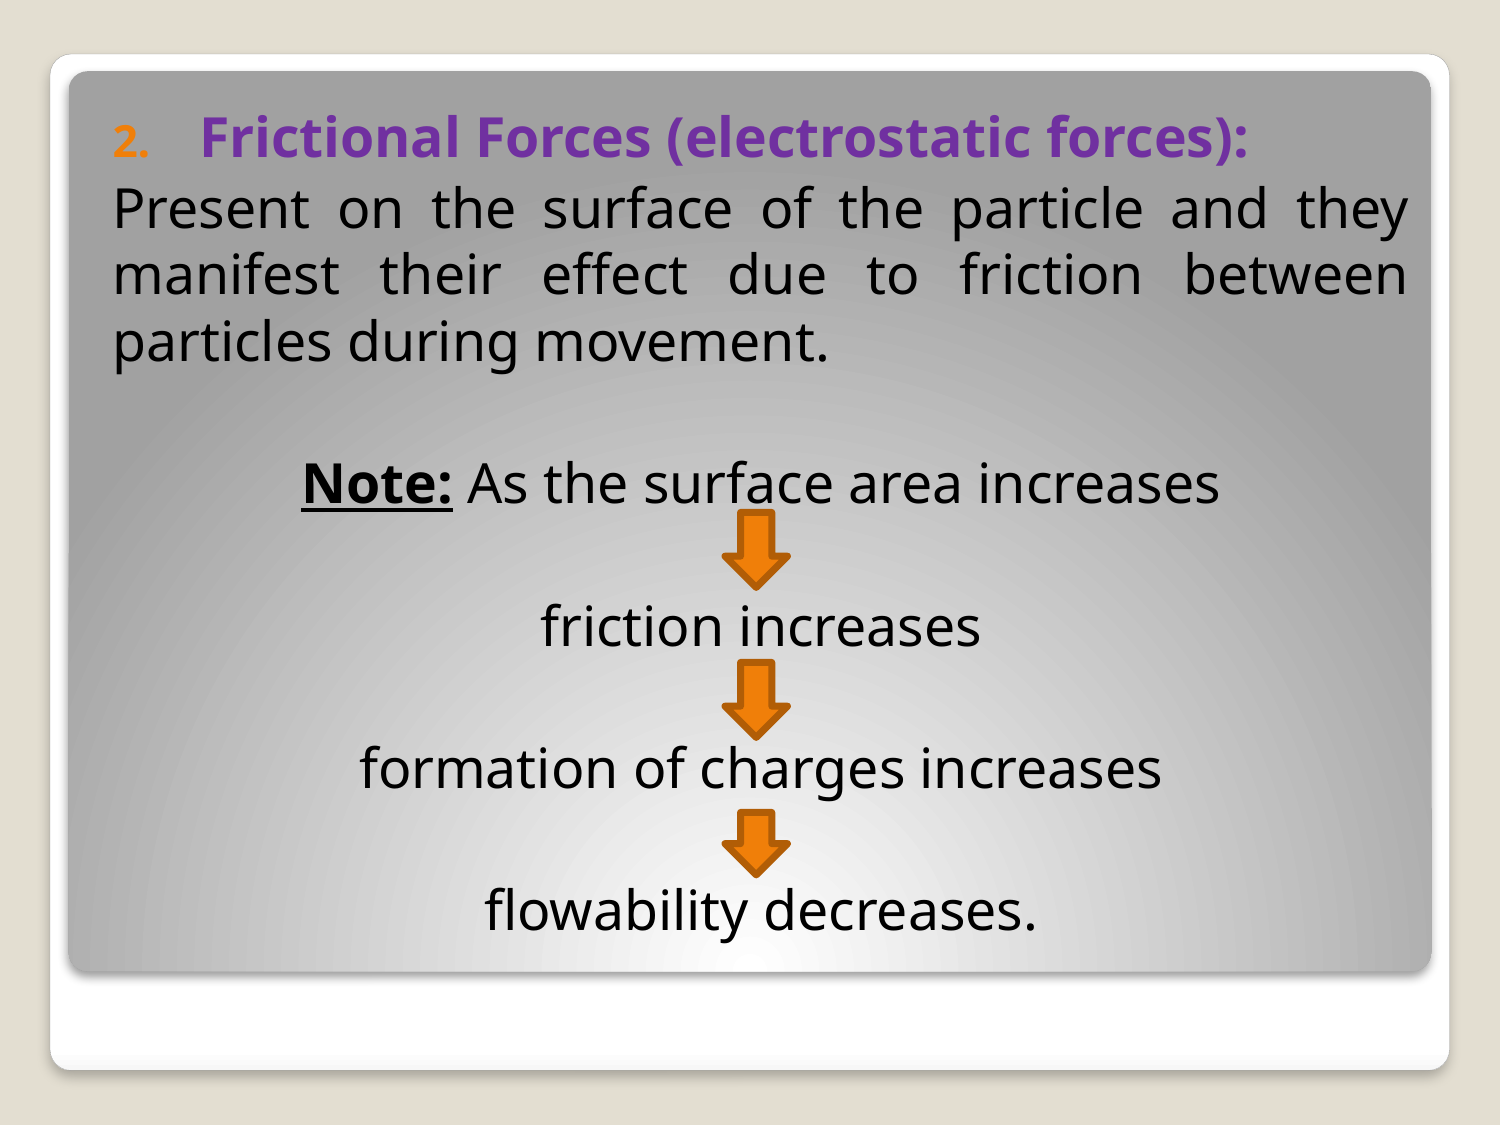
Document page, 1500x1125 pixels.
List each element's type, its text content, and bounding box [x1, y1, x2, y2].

text_box [721, 808, 791, 879]
text_box [721, 508, 791, 591]
text_box [721, 658, 791, 741]
list Frictional Forces (electrostatic forces): Present on the surface of the particle and they manifest their effect due to friction between particles during movement. Note: As the surface area increases friction increases formation of charges increases flowability decreases. [82, 86, 1425, 950]
